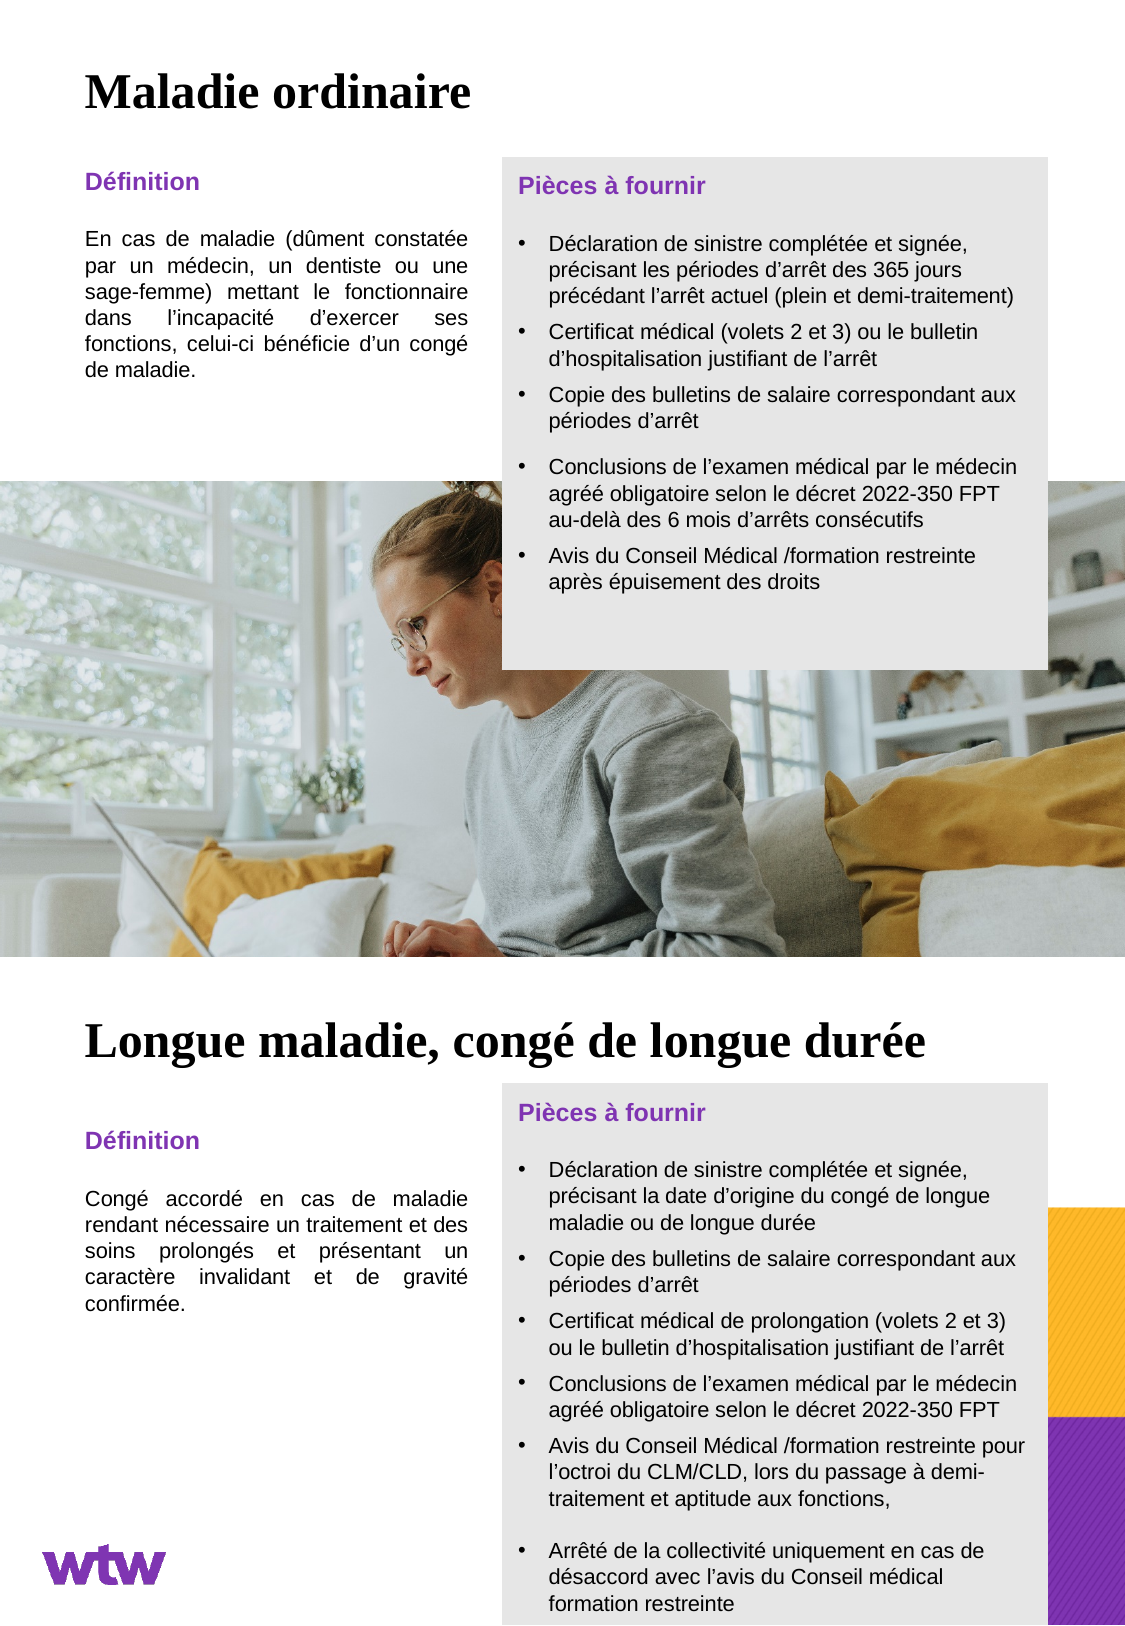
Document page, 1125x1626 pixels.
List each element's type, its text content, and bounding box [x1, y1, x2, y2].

picture [703, 1207, 1125, 1625]
text_box Définition Congé accordé en cas de maladie rendant nécessaire un traitement et des soins prolongés et présentant un caractère invalidant et de gravité confirmée. [70, 1117, 484, 1323]
text_box Maladie ordinaire [70, 0, 878, 178]
picture [0, 481, 1125, 957]
text_box Longue maladie, congé de longue durée [70, 957, 1047, 1127]
text_box Pièces à fournir Déclaration de sinistre complétée et signée, précisant la date d’origine du congé de longue maladie ou de longue durée Copie des bulletins de salaire correspondant aux périodes d’arrêt Certificat médical de prolongation (volets 2 et 3) ou le bulletin d’hospitalisation justifiant de l’arrêt Conclusions de l’examen médical par le médecin agréé obligatoire selon le décret 2022-350 FPT Avis du Conseil Médical /formation restreinte pour l’octroi du CLM/CLD, lors du passage à demi-traitement et aptitude aux fonctions, Arrêté de la collectivité uniquement en cas de désaccord avec l’avis du Conseil médical formation restreinte [502, 1083, 1048, 1625]
picture [42, 1544, 166, 1585]
text_box Pièces à fournir Déclaration de sinistre complétée et signée, précisant les périodes d’arrêt des 365 jours précédant l’arrêt actuel (plein et demi-traitement) Certificat médical (volets 2 et 3) ou le bulletin d’hospitalisation justifiant de l’arrêt Copie des bulletins de salaire correspondant aux périodes d’arrêt Conclusions de l’examen médical par le médecin agréé obligatoire selon le décret 2022-350 FPT au-delà des 6 mois d’arrêts consécutifs Avis du Conseil Médical /formation restreinte après épuisement des droits [502, 157, 1048, 481]
text_box Définition En cas de maladie (dûment constatée par un médecin, un dentiste ou une sage-femme) mettant le fonctionnaire dans l’incapacité d’exercer ses fonctions, celui-ci bénéficie d’un congé de maladie. [70, 157, 484, 390]
